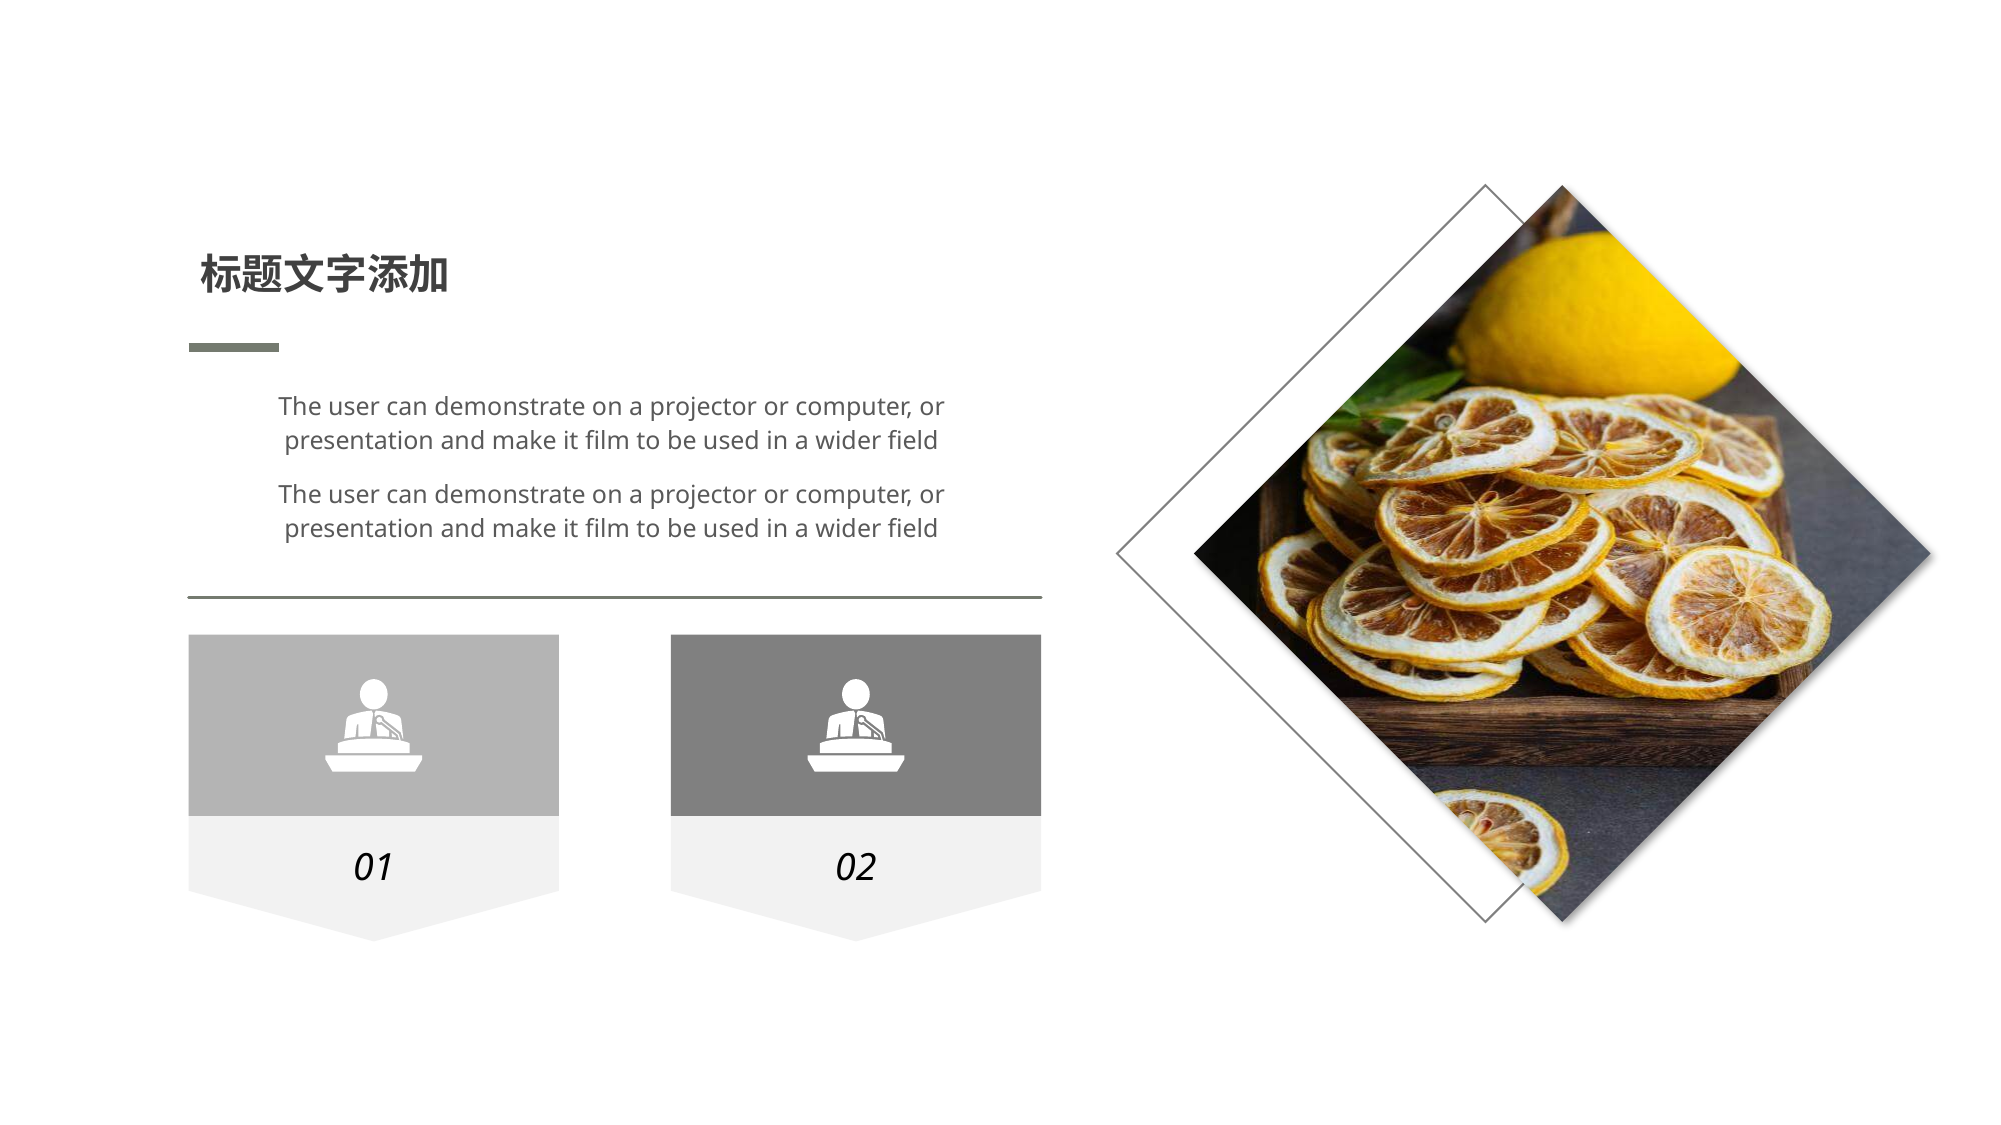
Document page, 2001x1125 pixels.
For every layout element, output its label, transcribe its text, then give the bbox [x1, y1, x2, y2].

text_box [188, 634, 560, 817]
text_box [806, 678, 906, 773]
text_box [670, 634, 1042, 817]
text_box 02 [670, 817, 1042, 942]
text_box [1116, 185, 1931, 922]
text_box [324, 678, 424, 773]
text_box The user can demonstrate on a projector or computer, or presentation and make it film to be used in a wider field [236, 467, 988, 551]
text_box The user can demonstrate on a projector or computer, or presentation and make it film to be used in a wider field [236, 378, 988, 462]
text_box 01 [188, 817, 559, 942]
text_box 标题文字添加 [51, 240, 600, 305]
